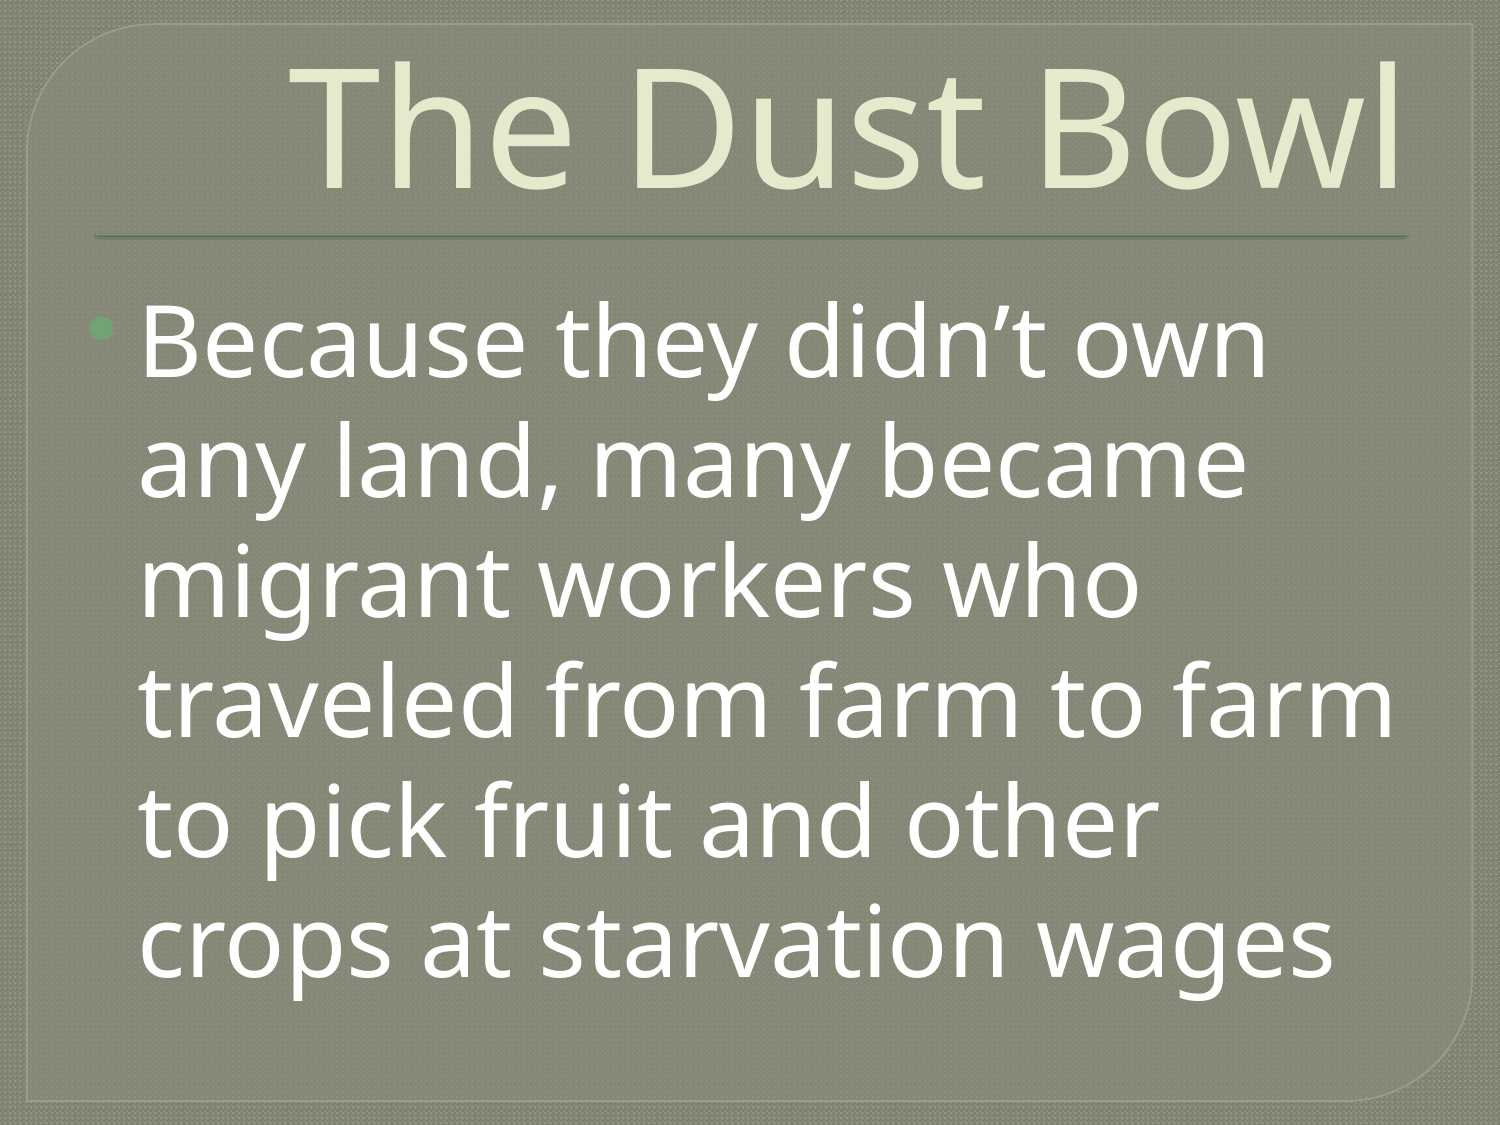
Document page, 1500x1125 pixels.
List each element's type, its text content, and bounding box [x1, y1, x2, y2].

list Because they didn’t own any land, many became migrant workers who traveled from farm to farm to pick fruit and other crops at starvation wages [75, 270, 1425, 1013]
title The Dust Bowl [75, 41, 1425, 230]
